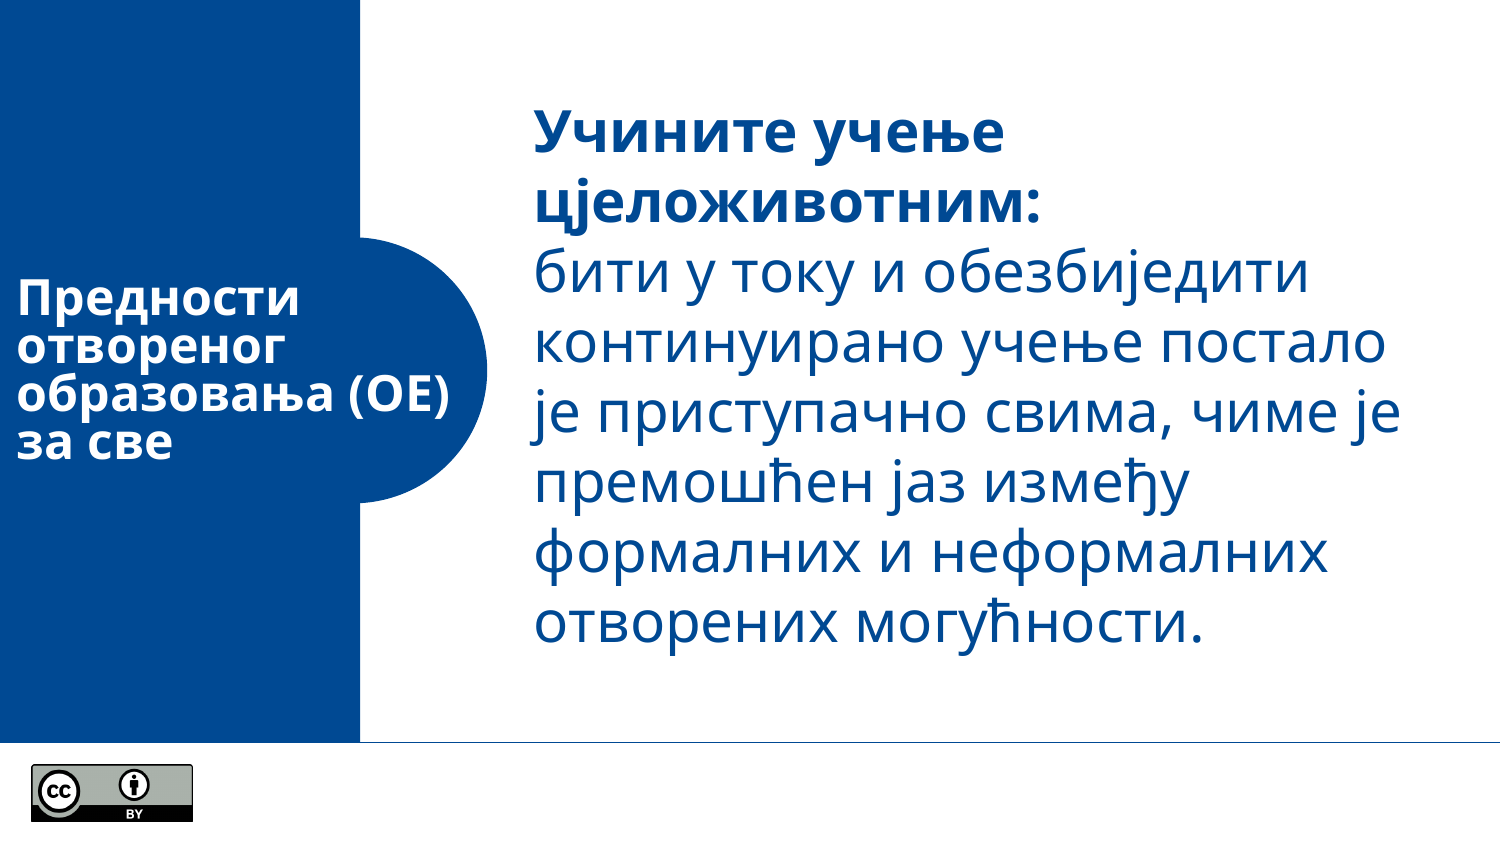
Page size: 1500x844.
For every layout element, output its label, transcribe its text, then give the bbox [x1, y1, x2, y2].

picture [31, 764, 193, 822]
text_box [0, 0, 361, 742]
text_box Учините учење цјеложивотним: бити у току и обезбиједити континуирано учење постало је приступачно свима, чиме је премошћен јаз између формалних и неформалних отворених могућности. [518, 79, 1430, 670]
text_box Предности отвореног образовања (ОЕ) за све [1, 262, 488, 485]
text_box [274, 237, 431, 262]
text_box [284, 485, 421, 504]
text_box [0, 750, 1500, 844]
